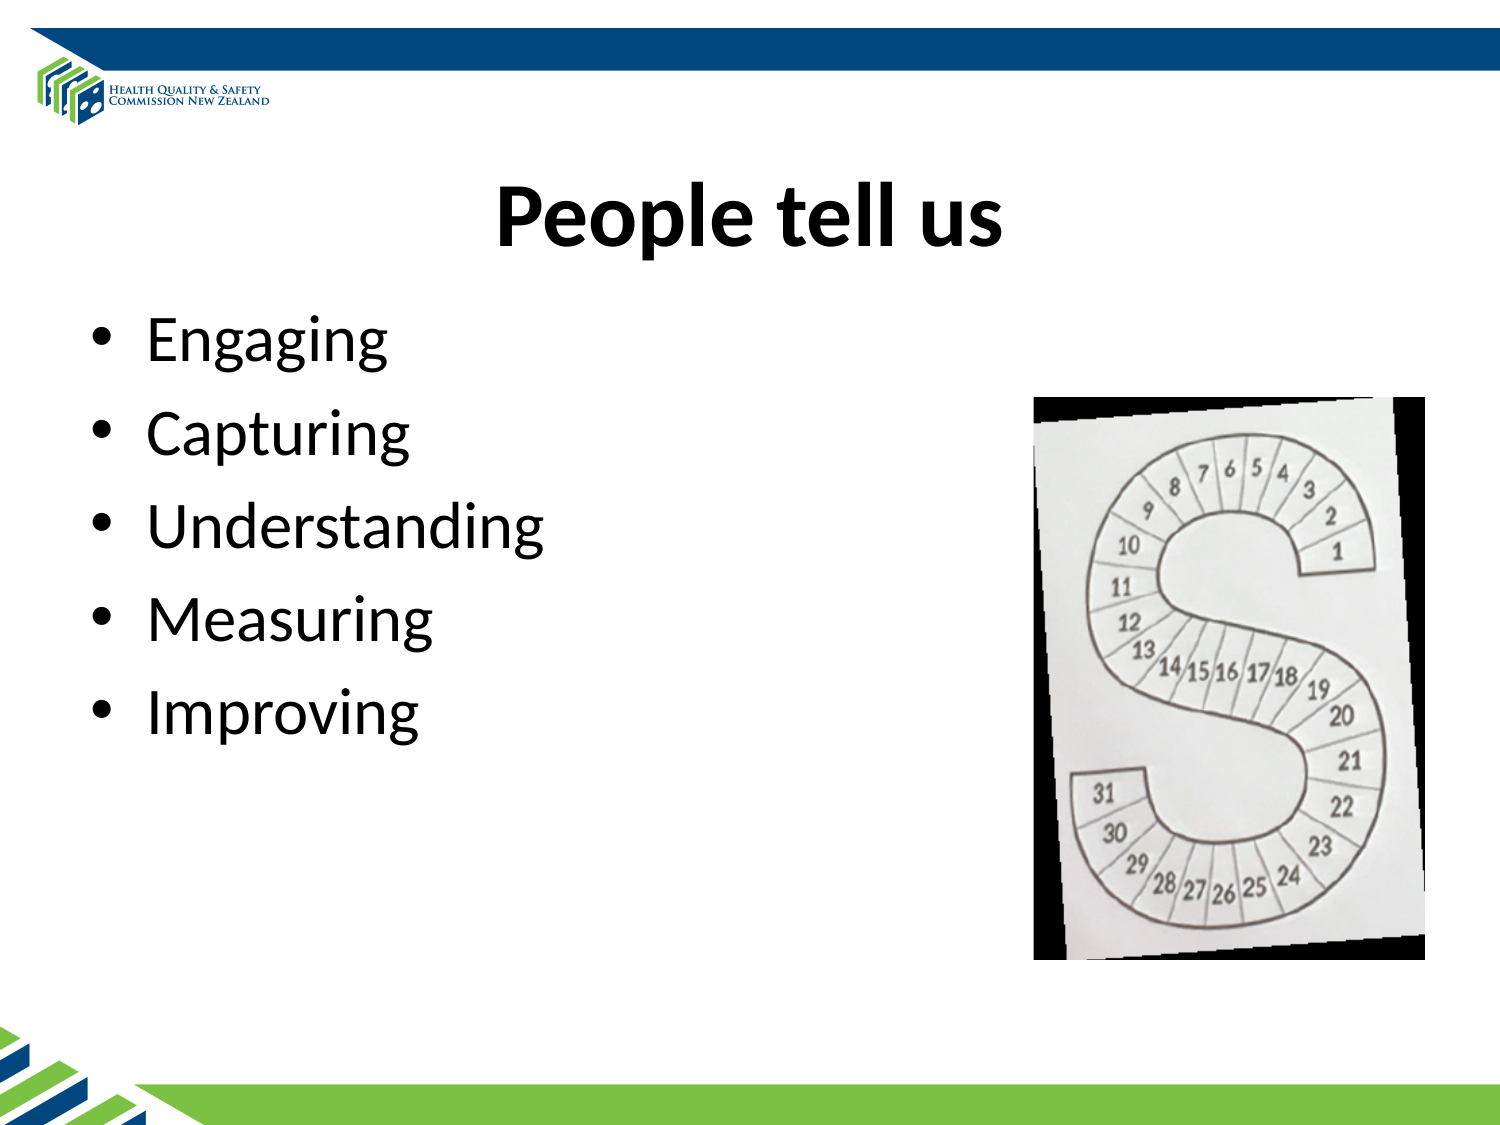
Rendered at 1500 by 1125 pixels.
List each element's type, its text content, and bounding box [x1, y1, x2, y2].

picture [0, 0, 1500, 1125]
list Engaging Capturing Understanding Measuring Improving [75, 287, 1425, 1013]
title People tell us [75, 149, 1425, 271]
